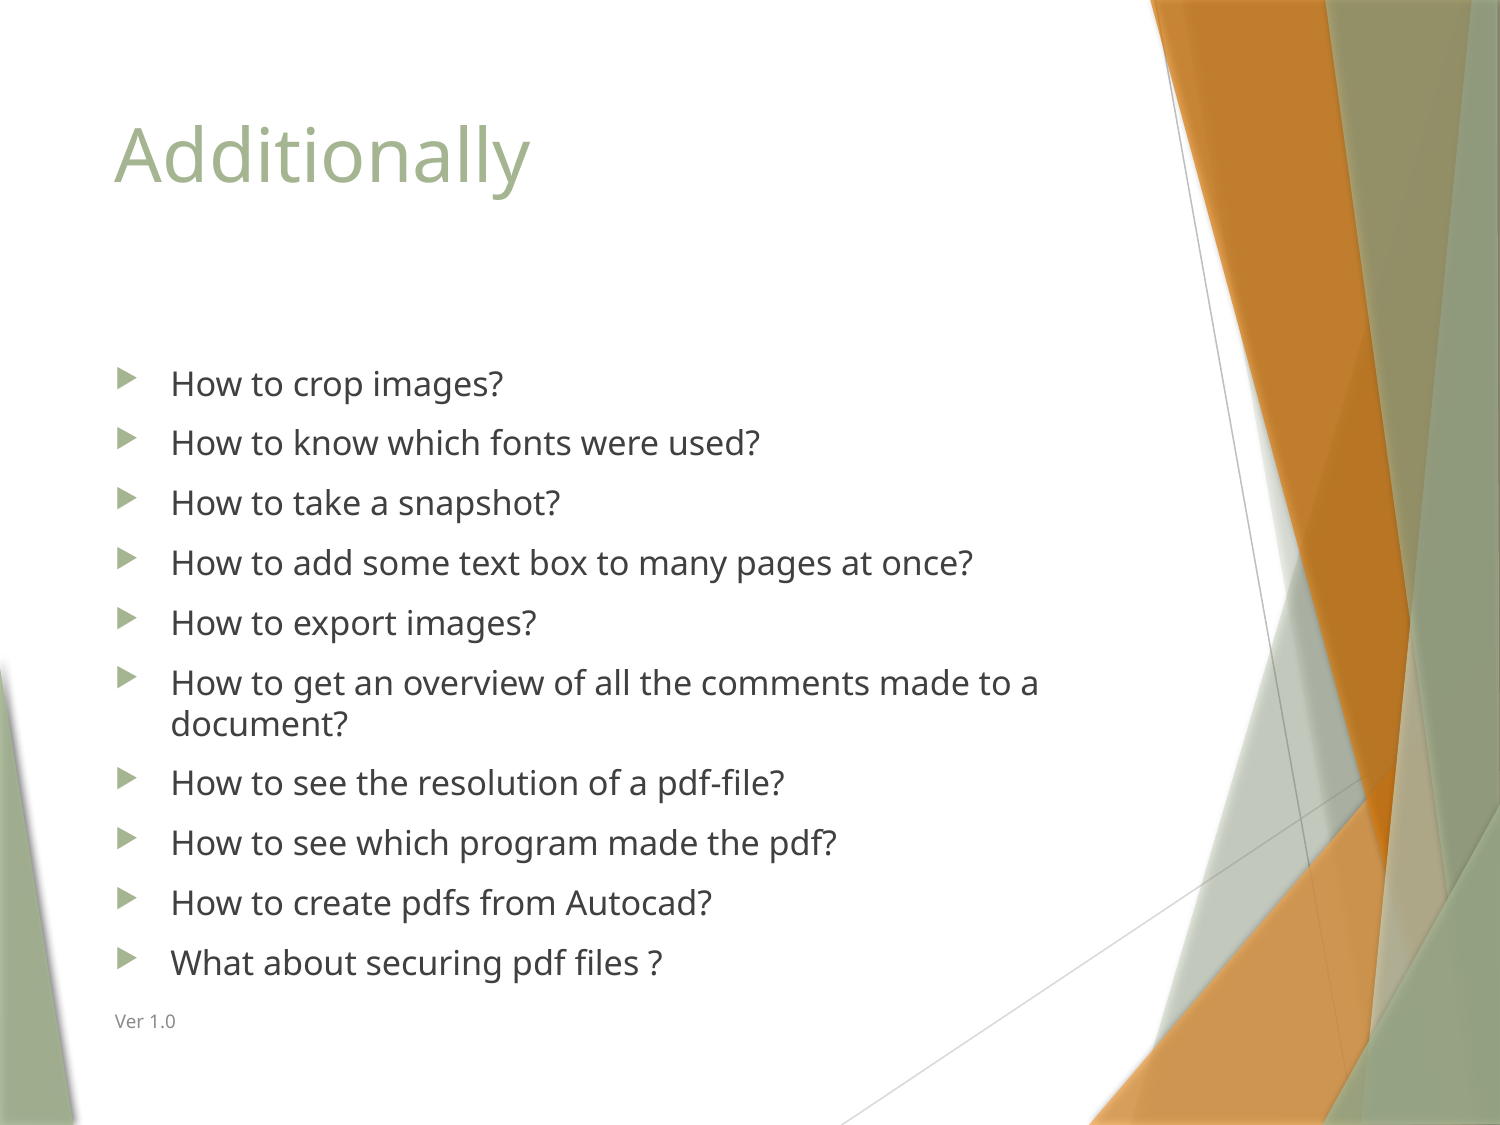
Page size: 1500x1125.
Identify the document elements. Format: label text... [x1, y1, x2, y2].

footer Ver 1.0 [99, 991, 859, 1051]
title Additionally [99, 99, 1142, 317]
list How to crop images? How to know which fonts were used? How to take a snapshot? How to add some text box to many pages at once? How to export images? How to get an overview of all the comments made to a document? How to see the resolution of a pdf-file? How to see which program made the pdf? How to create pdfs from Autocad? What about securing pdf files ? [99, 354, 1142, 992]
